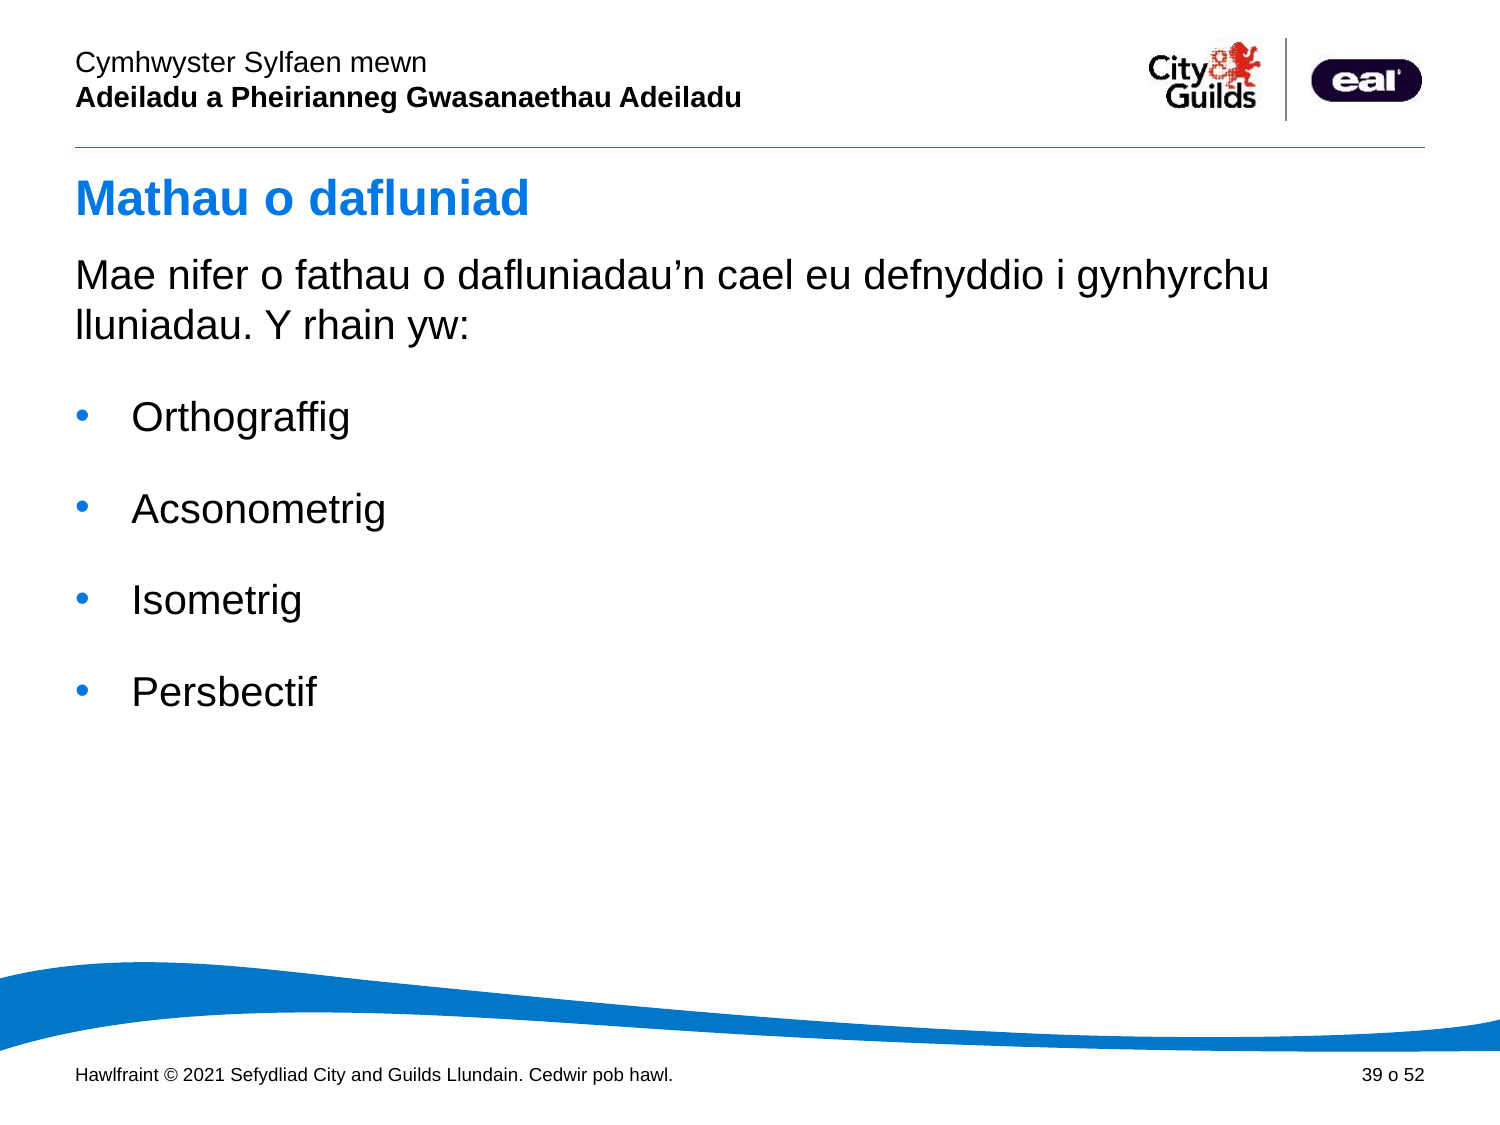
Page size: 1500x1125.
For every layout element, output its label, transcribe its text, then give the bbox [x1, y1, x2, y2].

list Mae nifer o fathau o dafluniadau’n cael eu defnyddio i gynhyrchu lluniadau. Y rhain yw: Orthograffig Acsonometrig Isometrig Persbectif [74, 247, 1426, 946]
picture [1149, 38, 1422, 121]
title Mathau o dafluniad [74, 165, 1426, 229]
